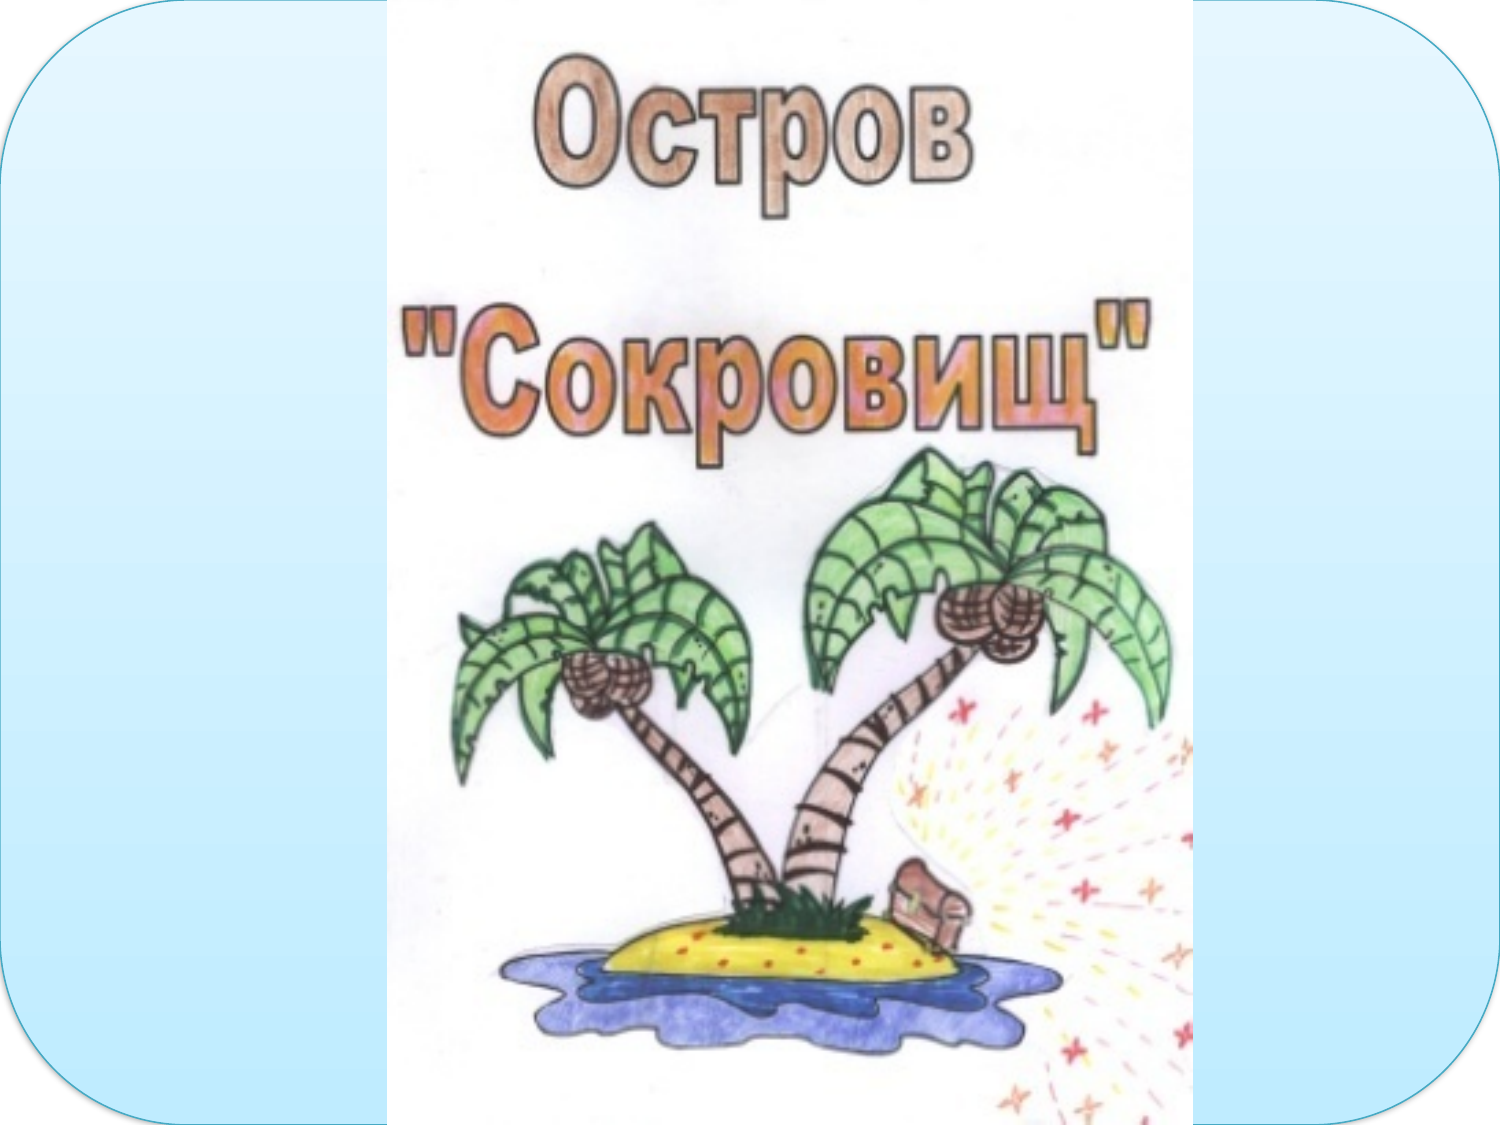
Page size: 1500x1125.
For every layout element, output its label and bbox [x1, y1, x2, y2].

picture [387, 0, 1193, 1125]
text_box [0, 0, 385, 1125]
text_box [1193, 0, 1500, 1125]
